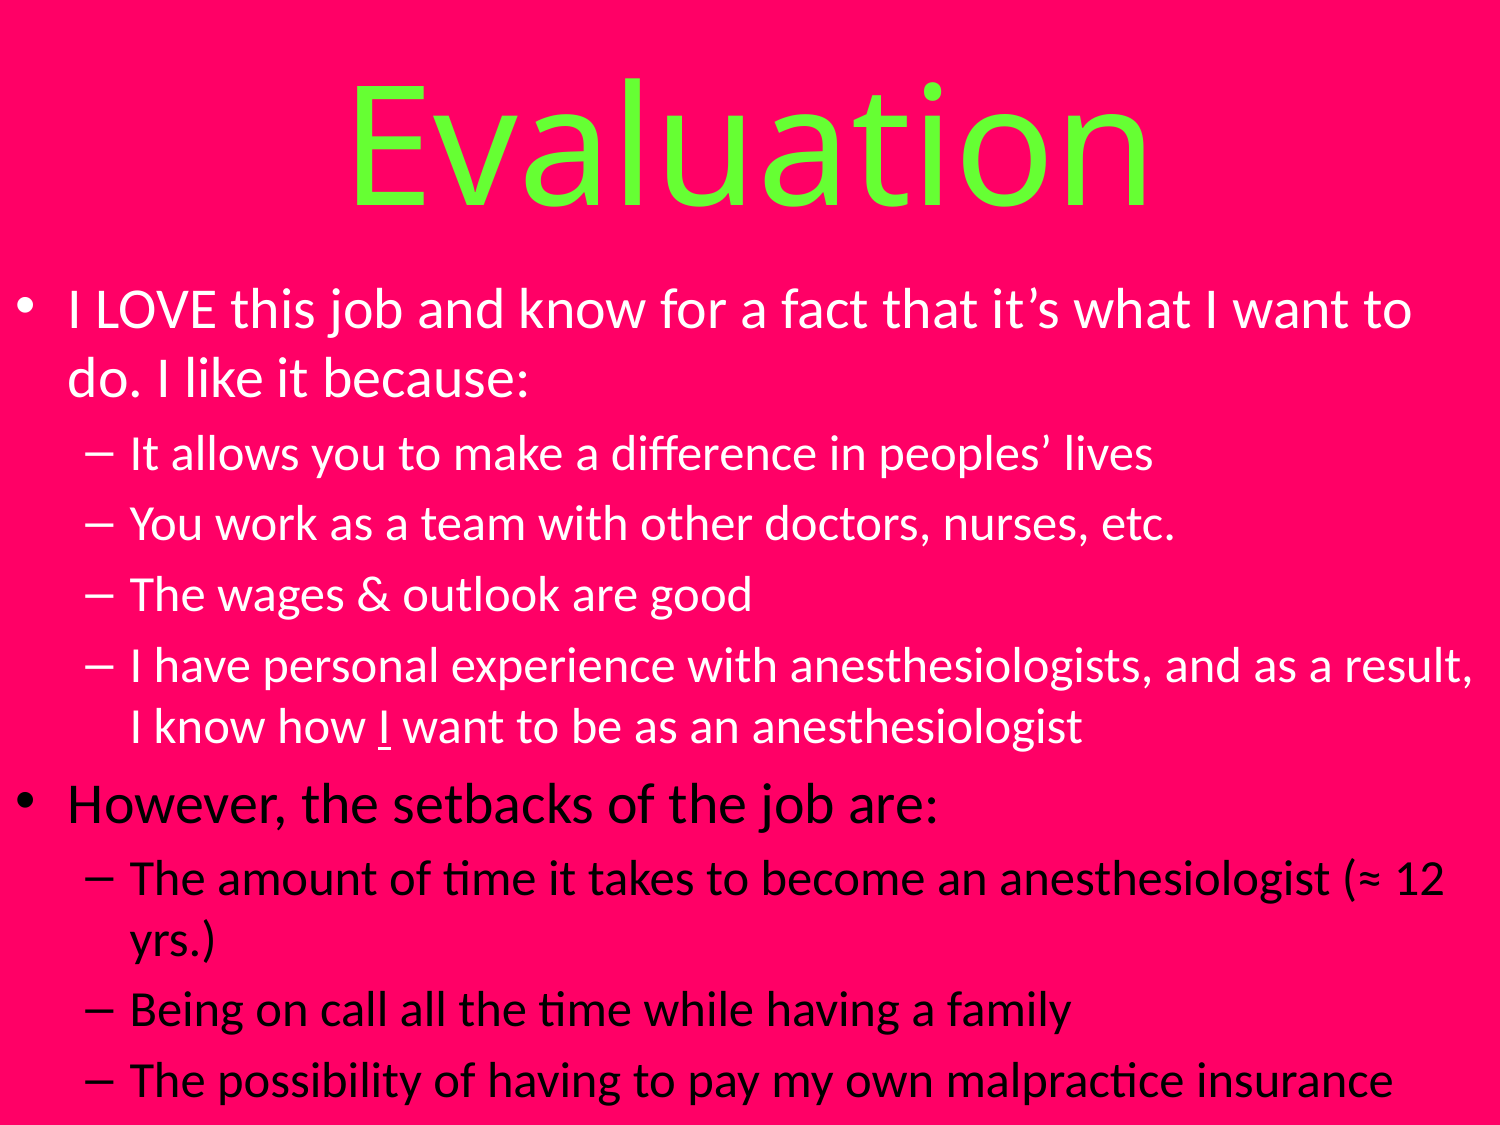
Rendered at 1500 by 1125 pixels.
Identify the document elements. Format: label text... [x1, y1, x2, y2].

title Evaluation [75, 45, 1425, 233]
list I LOVE this job and know for a fact that it’s what I want to do. I like it because: It allows you to make a difference in peoples’ lives You work as a team with other doctors, nurses, etc. The wages & outlook are good I have personal experience with anesthesiologists, and as a result, I know how I want to be as an anesthesiologist However, the setbacks of the job are: The amount of time it takes to become an anesthesiologist (≈ 12 yrs.) Being on call all the time while having a family The possibility of having to pay my own malpractice insurance [0, 262, 1500, 1125]
